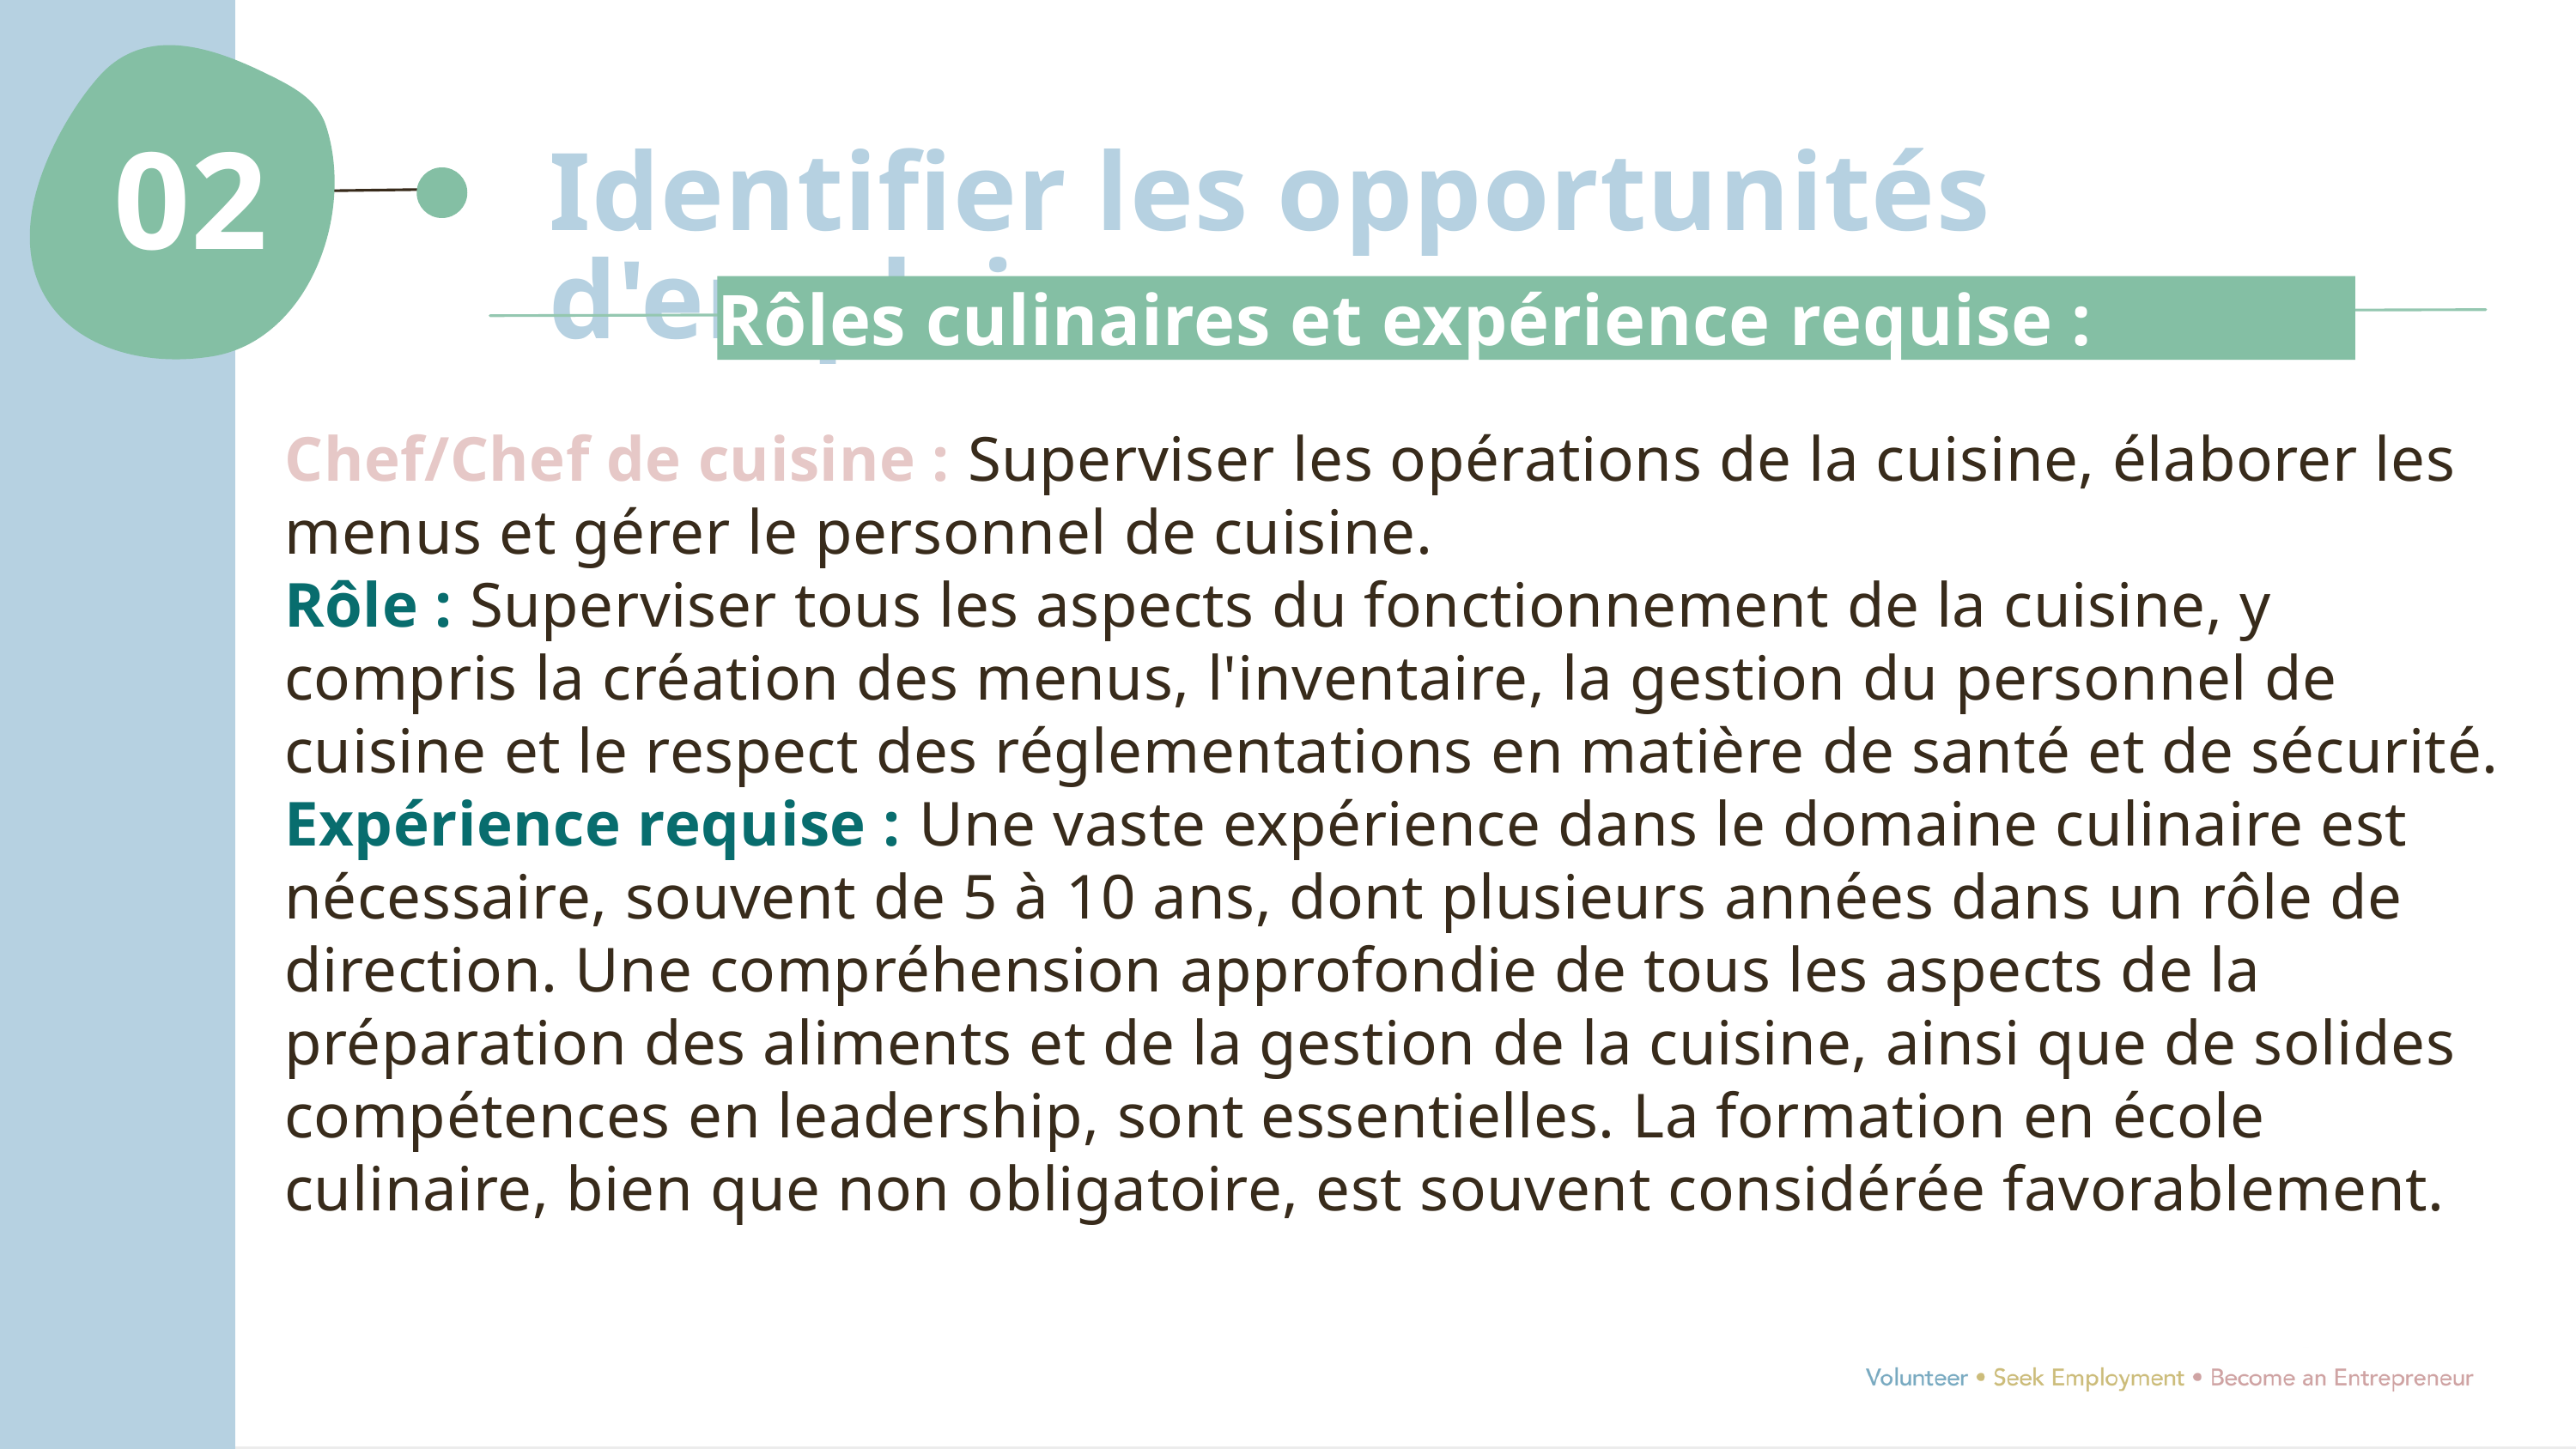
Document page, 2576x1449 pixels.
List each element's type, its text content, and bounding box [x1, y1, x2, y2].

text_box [242, 1446, 2570, 1449]
text_box Identifier les opportunités d'emploi [549, 143, 2146, 420]
text_box [1827, 1347, 2538, 1421]
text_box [0, 0, 236, 1449]
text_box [29, 45, 336, 360]
text_box Rôles culinaires et expérience requise : [717, 276, 2355, 361]
text_box Chef/Chef de cuisine : Superviser les opérations de la cuisine, élaborer les menus et gérer le personnel de cuisine. Rôle : Superviser tous les aspects du fonctionnement de la cuisine, y compris la création des menus, l'inventaire, la gestion du personnel de cuisine et le respect des réglementations en matière de santé et de sécurité. Expérience requise : Une vaste expérience dans le domaine culinaire est nécessaire, souvent de 5 à 10 ans, dont plusieurs années dans un rôle de direction. Une compréhension approfondie de tous les aspects de la préparation des aliments et de la gestion de la cuisine, ainsi que de solides compétences en leadership, sont essentielles. La formation en école culinaire, bien que non obligatoire, est souvent considérée favorablement. [284, 420, 2512, 1223]
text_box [416, 167, 468, 219]
